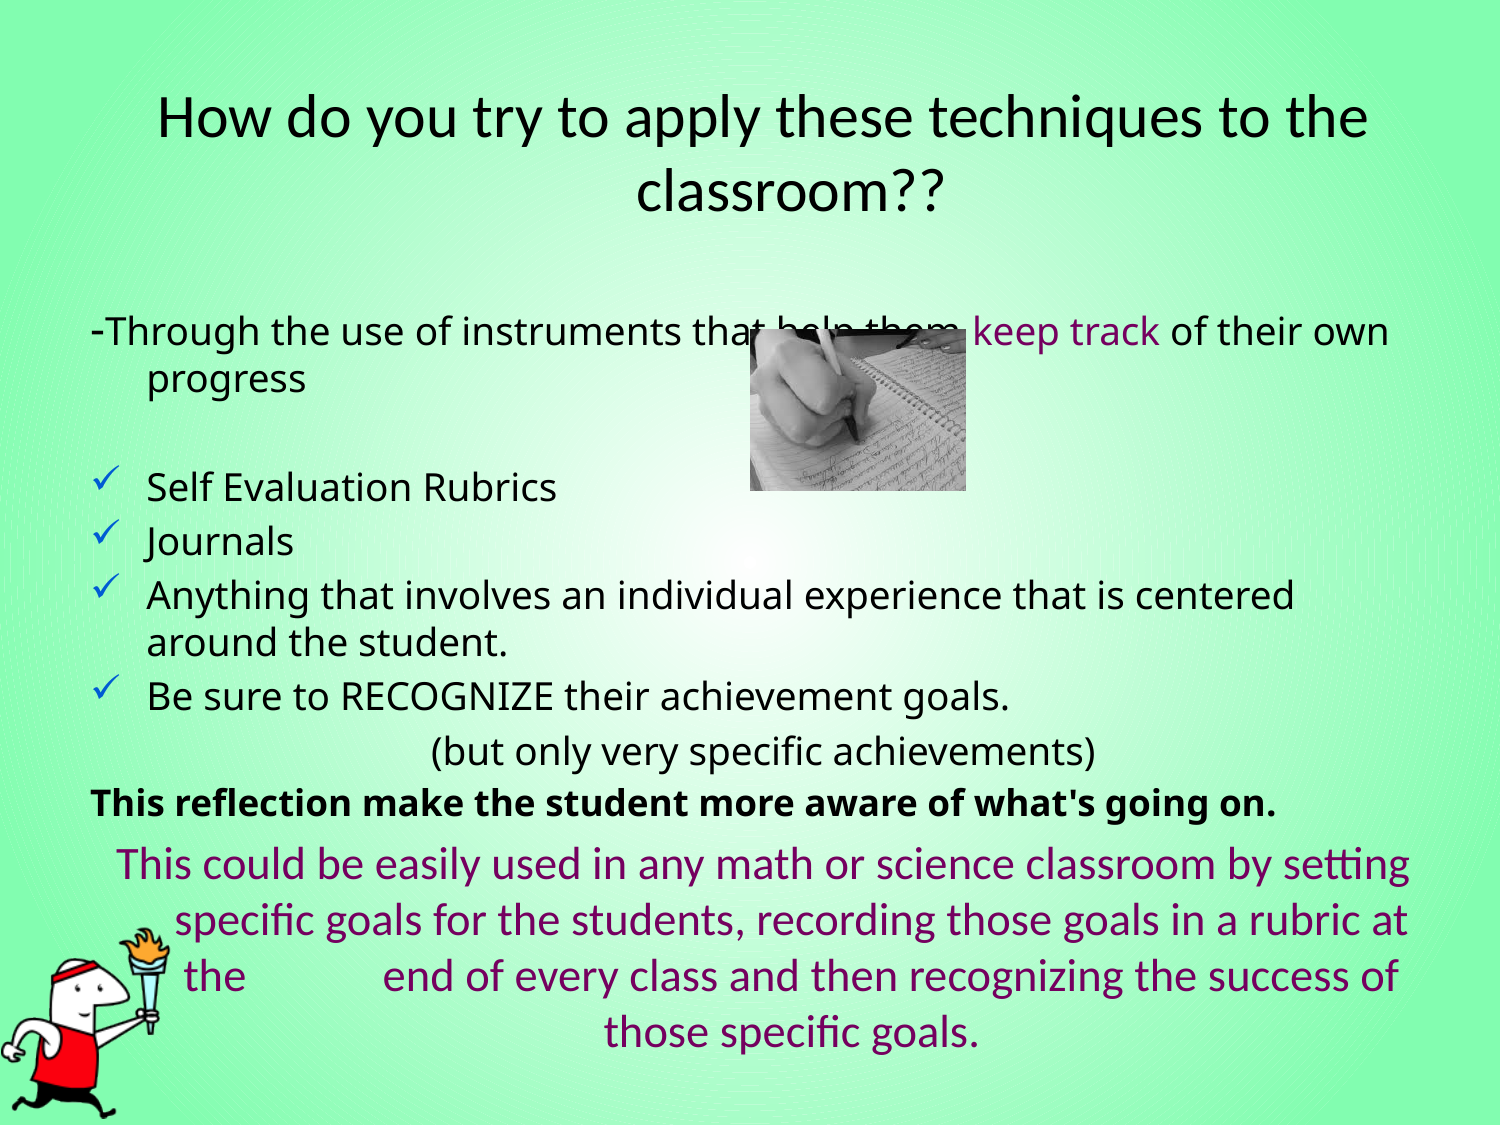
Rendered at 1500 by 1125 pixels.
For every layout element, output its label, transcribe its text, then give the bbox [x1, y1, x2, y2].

picture [0, 926, 172, 1119]
picture [750, 329, 966, 492]
list How do you try to apply these techniques to the classroom?? -Through the use of instruments that help them keep track of their own progress Self Evaluation Rubrics Journals Anything that involves an individual experience that is centered around the student. Be sure to RECOGNIZE their achievement goals. (but only very specific achievements) This reflection make the student more aware of what's going on. This could be easily used in any math or science classroom by setting specific goals for the students, recording those goals in a rubric at the end of every class and then recognizing the success of those specific goals. [75, 67, 1453, 1072]
